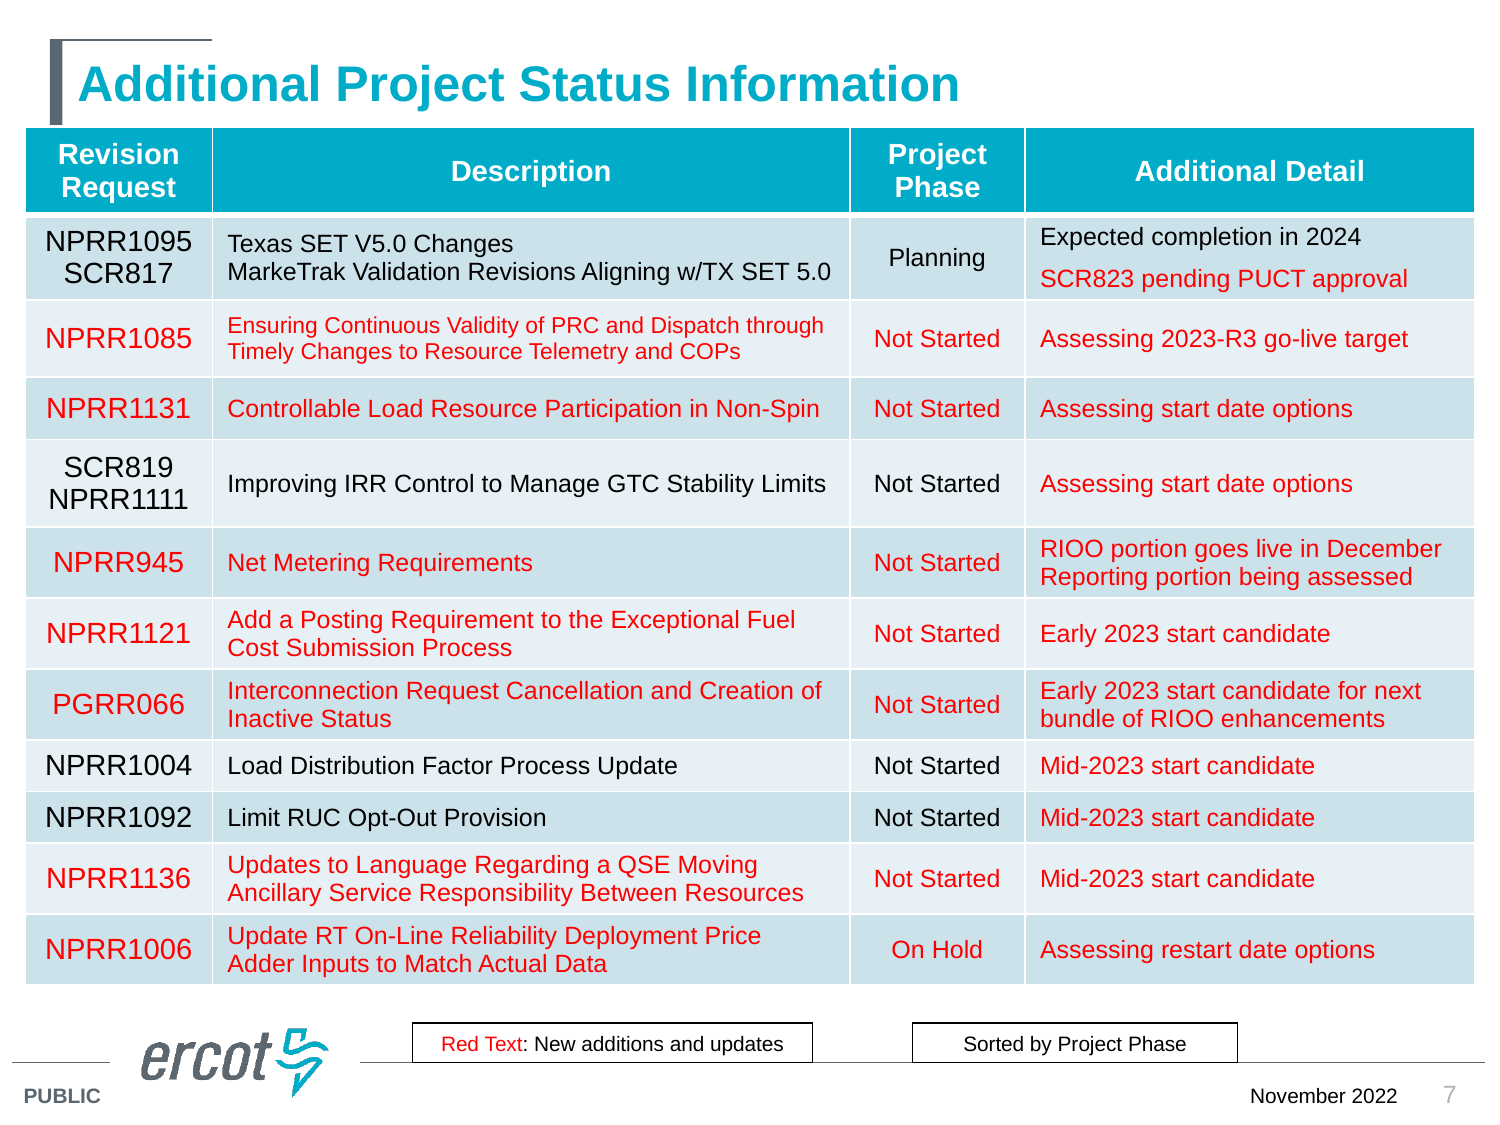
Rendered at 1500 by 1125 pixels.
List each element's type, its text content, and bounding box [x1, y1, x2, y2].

table_cell Assessing restart date options [1026, 915, 1474, 984]
table_cell NPRR1085 [26, 301, 212, 376]
table_cell Assessing 2023-R3 go-live target [1026, 301, 1474, 376]
table_cell Texas SET V5.0 Changes MarkeTrak Validation Revisions Aligning w/TX SET 5.0 [213, 218, 849, 299]
table_cell Not Started [851, 440, 1024, 526]
table_cell Not Started [851, 378, 1024, 439]
table_cell Add a Posting Requirement to the Exceptional Fuel Cost Submission Process [213, 599, 849, 668]
table_cell NPRR1095 SCR817 [26, 218, 212, 299]
table_cell Mid-2023 start candidate [1026, 844, 1474, 913]
table_cell Early 2023 start candidate [1026, 599, 1474, 668]
table_cell Early 2023 start candidate for next bundle of RIOO enhancements [1026, 670, 1474, 739]
table_header Project Phase [851, 128, 1024, 212]
table_cell NPRR1131 [26, 378, 212, 439]
table_cell Not Started [851, 528, 1024, 597]
table_cell Interconnection Request Cancellation and Creation of Inactive Status [213, 670, 849, 739]
table_cell Not Started [851, 599, 1024, 668]
table_header Revision Request [26, 128, 212, 212]
table_cell NPRR1004 [26, 741, 212, 791]
table_cell RIOO portion goes live in December Reporting portion being assessed [1026, 528, 1474, 597]
table_cell Not Started [851, 301, 1024, 376]
table_cell Assessing start date options [1026, 378, 1474, 439]
table_cell Improving IRR Control to Manage GTC Stability Limits [213, 440, 849, 526]
table_cell Updates to Language Regarding a QSE Moving Ancillary Service Responsibility Between Resources [213, 844, 849, 913]
table_cell Mid-2023 start candidate [1026, 741, 1474, 791]
table_cell SCR819 NPRR1111 [26, 440, 212, 526]
table_cell Net Metering Requirements [213, 528, 849, 597]
table_cell NPRR1121 [26, 599, 212, 668]
text_box Sorted by Project Phase [912, 1022, 1238, 1063]
title Additional Project Status Information [62, 44, 1150, 127]
text_box Red Text: New additions and updates [412, 1022, 813, 1063]
table_cell Ensuring Continuous Validity of PRC and Dispatch through Timely Changes to Resource Telemetry and COPs [213, 301, 849, 376]
table_cell NPRR1092 [26, 792, 212, 842]
table_cell Assessing start date options [1026, 440, 1474, 526]
table_cell Update RT On-Line Reliability Deployment Price Adder Inputs to Match Actual Data [213, 915, 849, 984]
table_cell NPRR1136 [26, 844, 212, 913]
table_cell Not Started [851, 844, 1024, 913]
picture [137, 1024, 332, 1100]
table_header Additional Detail [1026, 128, 1474, 212]
table_cell Controllable Load Resource Participation in Non-Spin [213, 378, 849, 439]
slide_number 7 [1412, 1076, 1488, 1112]
table_cell Expected completion in 2024 SCR823 pending PUCT approval [1026, 218, 1474, 299]
table_cell Not Started [851, 792, 1024, 842]
table_cell On Hold [851, 915, 1024, 984]
table_cell Not Started [851, 670, 1024, 739]
table_cell NPRR945 [26, 528, 212, 597]
table_cell PGRR066 [26, 670, 212, 739]
table_cell Limit RUC Opt-Out Provision [213, 792, 849, 842]
table_cell NPRR1006 [26, 915, 212, 984]
table_header Description [213, 128, 849, 212]
table_cell Mid-2023 start candidate [1026, 792, 1474, 842]
table_cell Planning [851, 218, 1024, 299]
table_cell Not Started [851, 741, 1024, 791]
table_cell Load Distribution Factor Process Update [213, 741, 849, 791]
